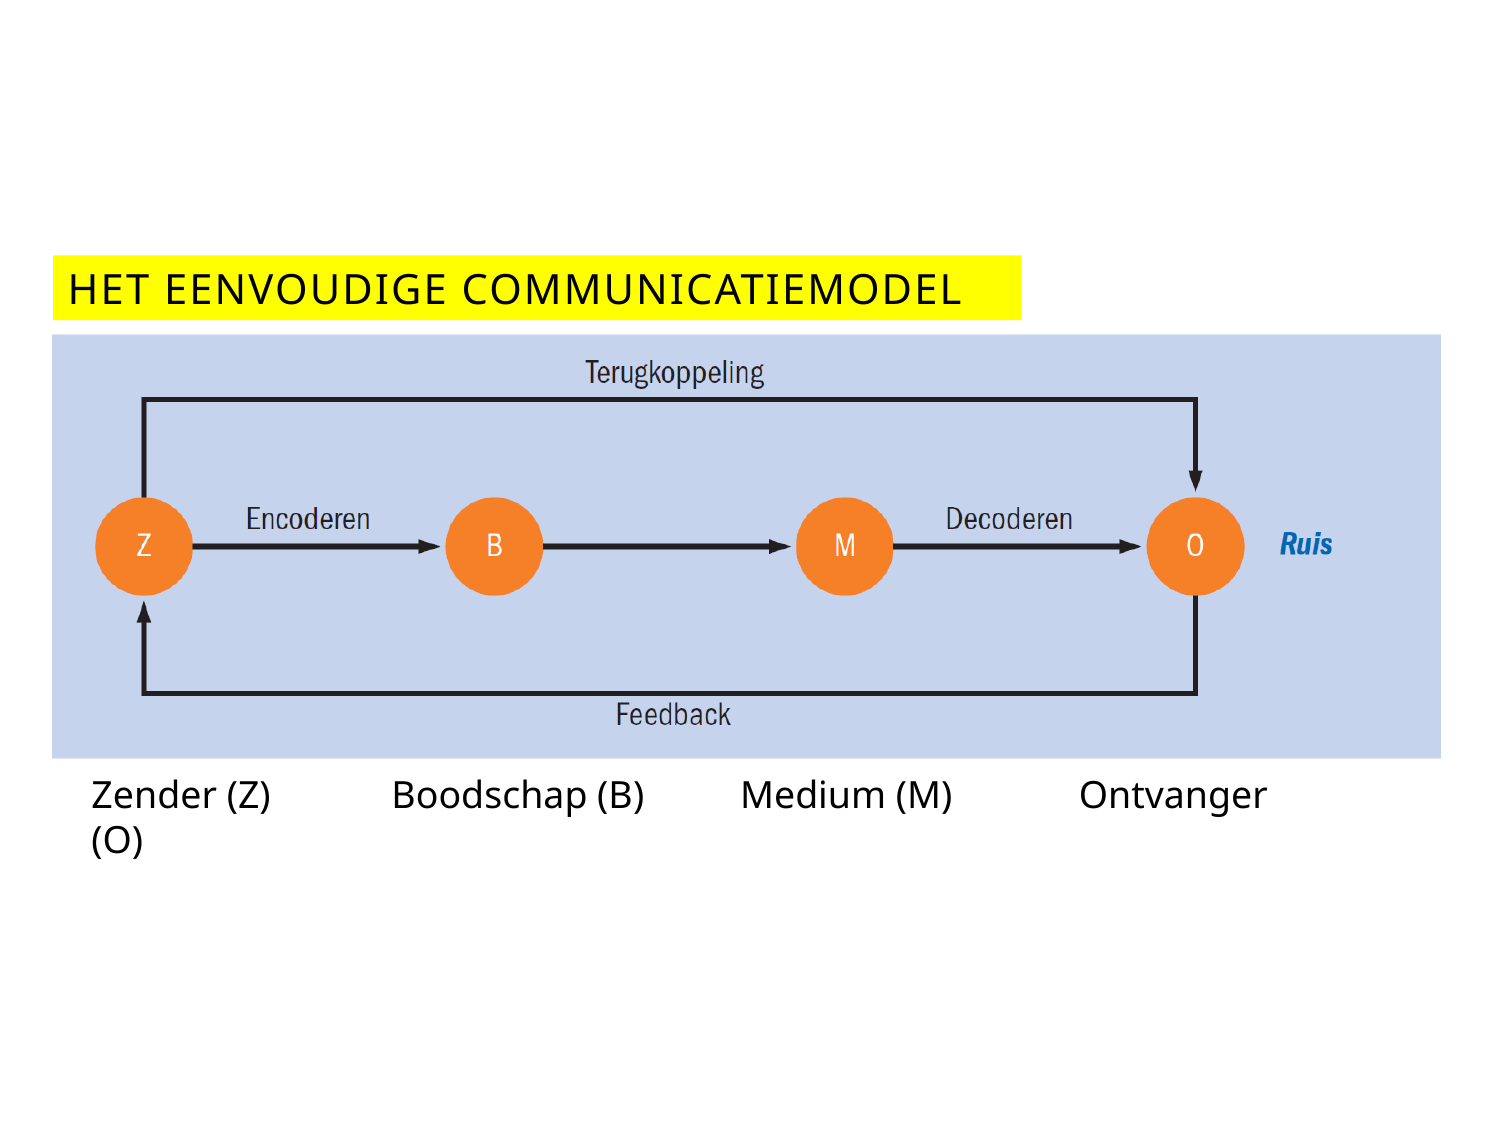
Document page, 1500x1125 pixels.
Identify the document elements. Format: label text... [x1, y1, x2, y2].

text_box Zender (Z) Boodschap (B) Medium (M) Ontvanger (O) [76, 772, 1329, 868]
text_box Het eenvoudige communicatiemodel [53, 255, 1022, 321]
picture [45, 329, 1448, 764]
